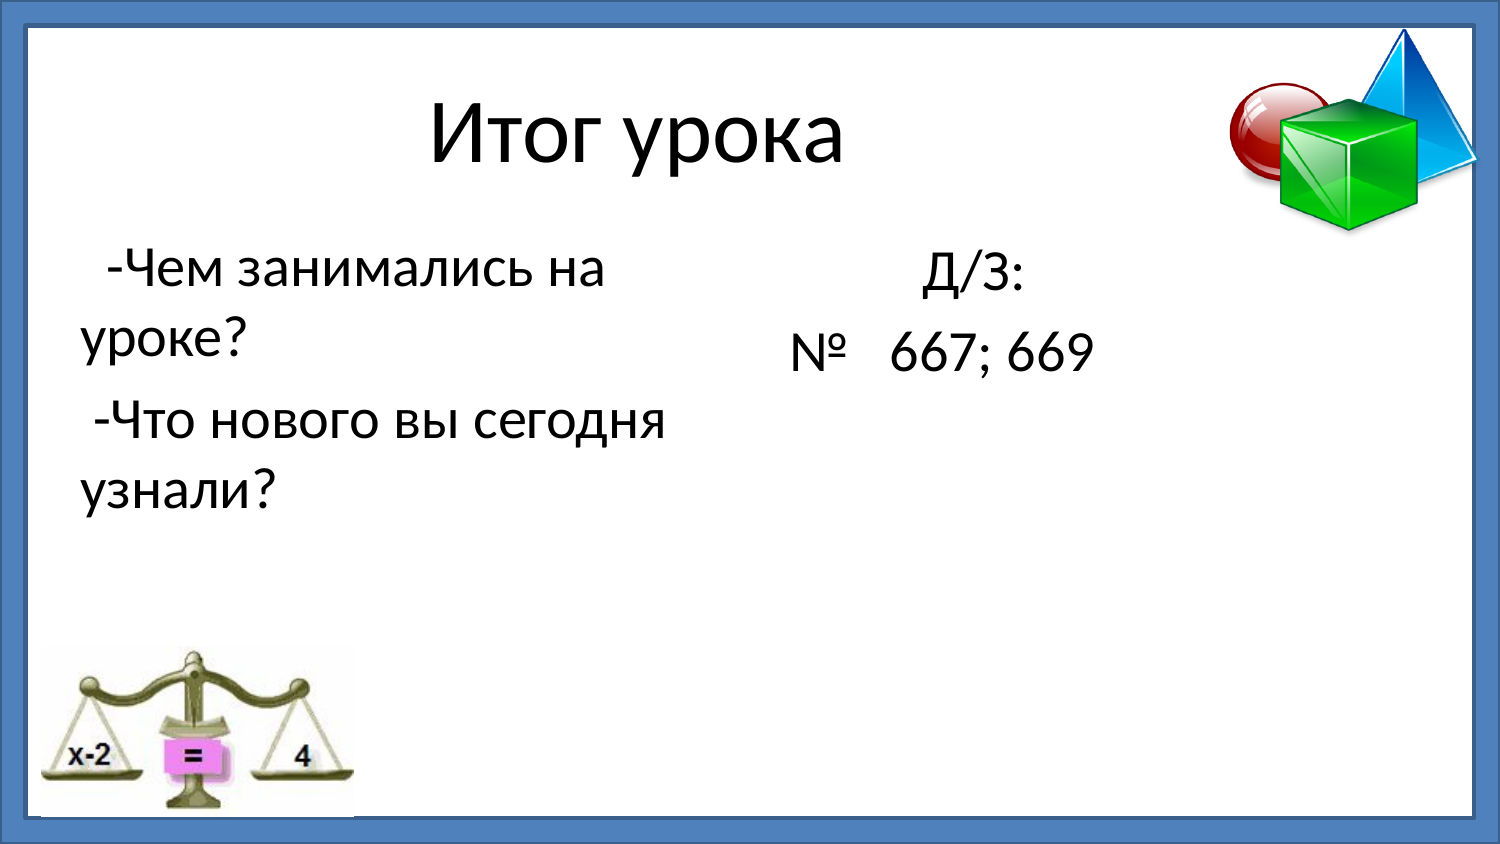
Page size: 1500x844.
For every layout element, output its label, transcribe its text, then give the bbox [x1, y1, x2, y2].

list -Чем занимались на уроке? -Что нового вы сегодня узнали? [64, 221, 728, 639]
list Д/З: № 667; 669 [761, 224, 1447, 753]
title Итог урока [64, 55, 1211, 197]
picture [41, 646, 354, 817]
picture [1222, 8, 1483, 245]
